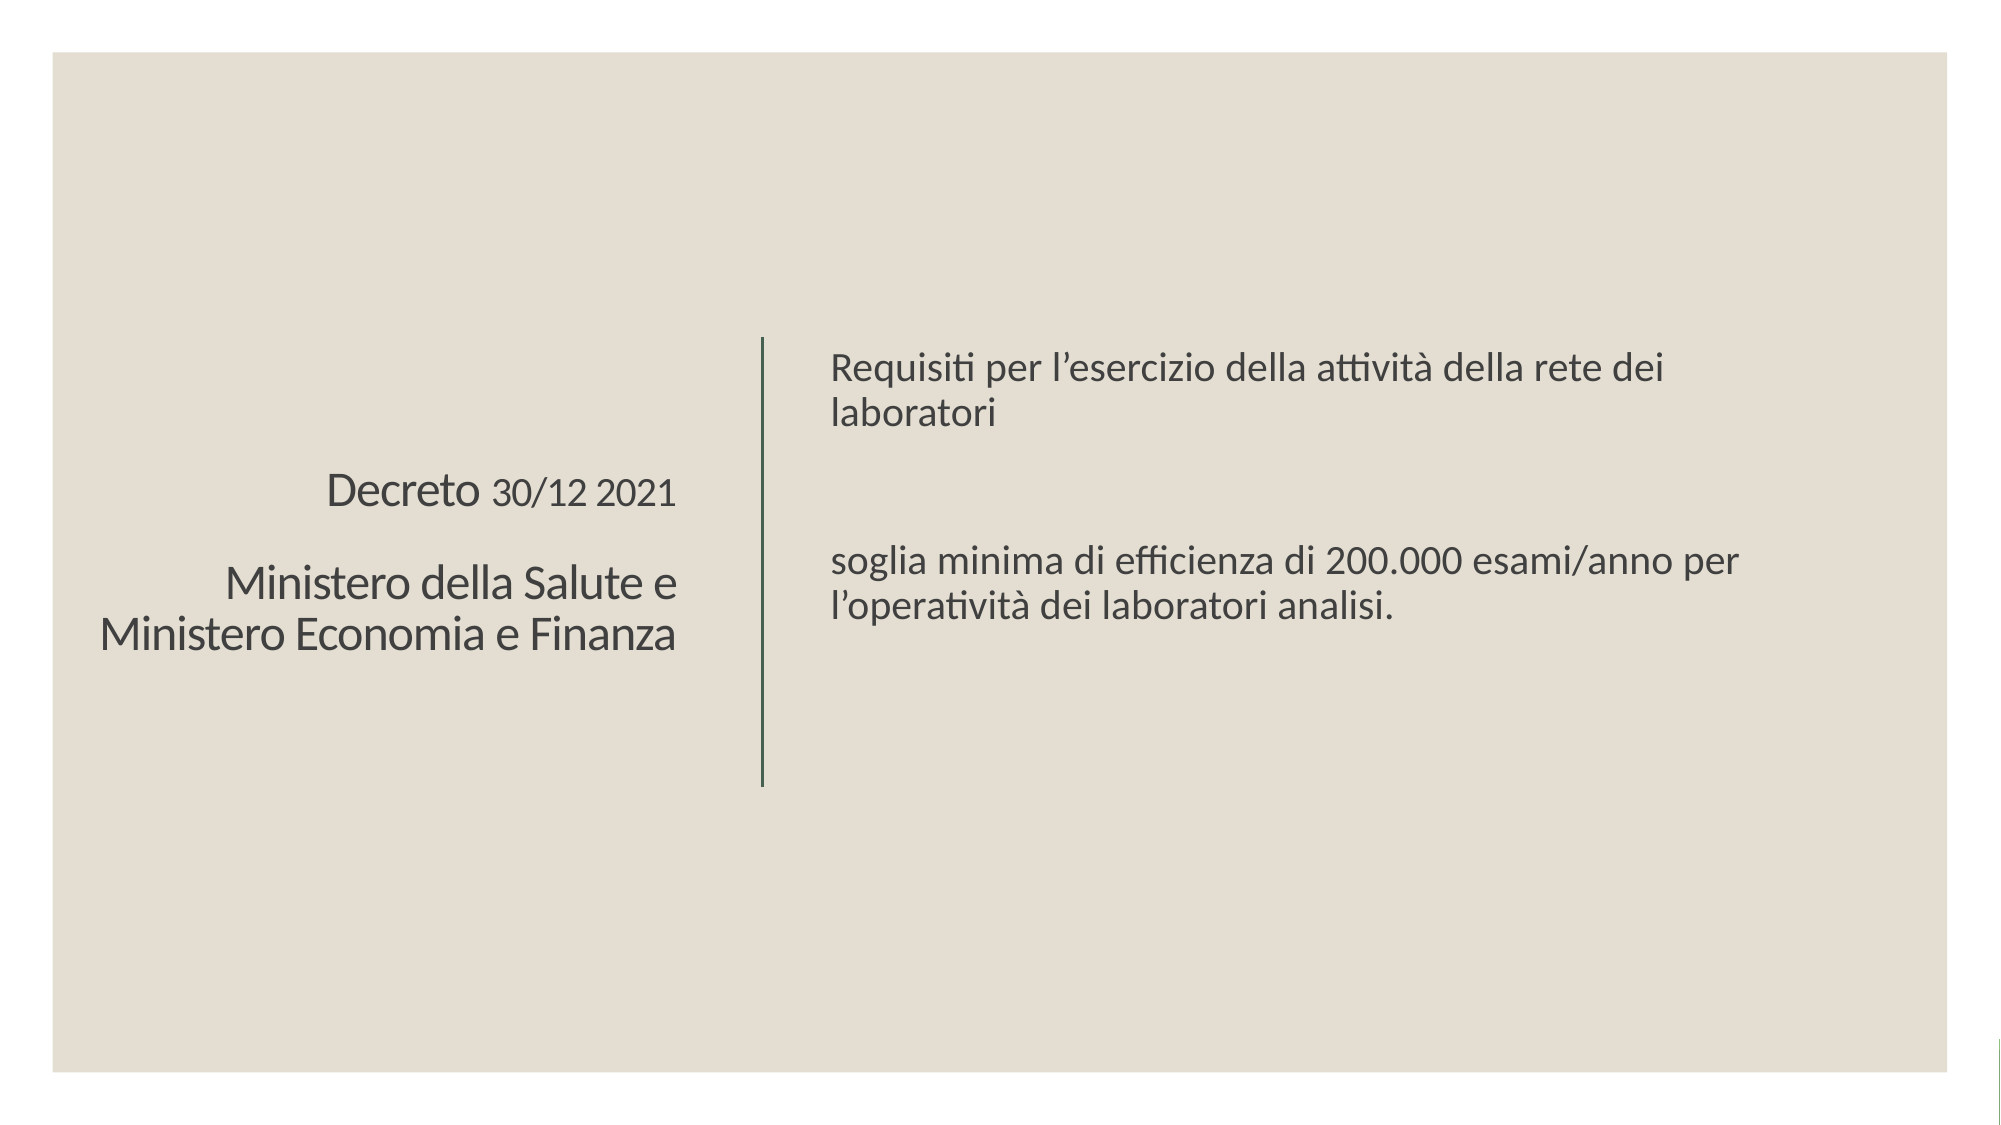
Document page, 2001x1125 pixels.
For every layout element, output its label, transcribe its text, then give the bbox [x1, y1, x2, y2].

text_box [51, 51, 1948, 1074]
title Decreto 30/12 2021 Ministero della Salute e Ministero Economia e Finanza [79, 158, 693, 969]
list Requisiti per l’esercizio della attività della rete dei laboratori soglia minima di efficienza di 200.000 esami/anno per l’operatività dei laboratori analisi. [815, 337, 1830, 998]
text_box [0, 0, 2000, 1125]
